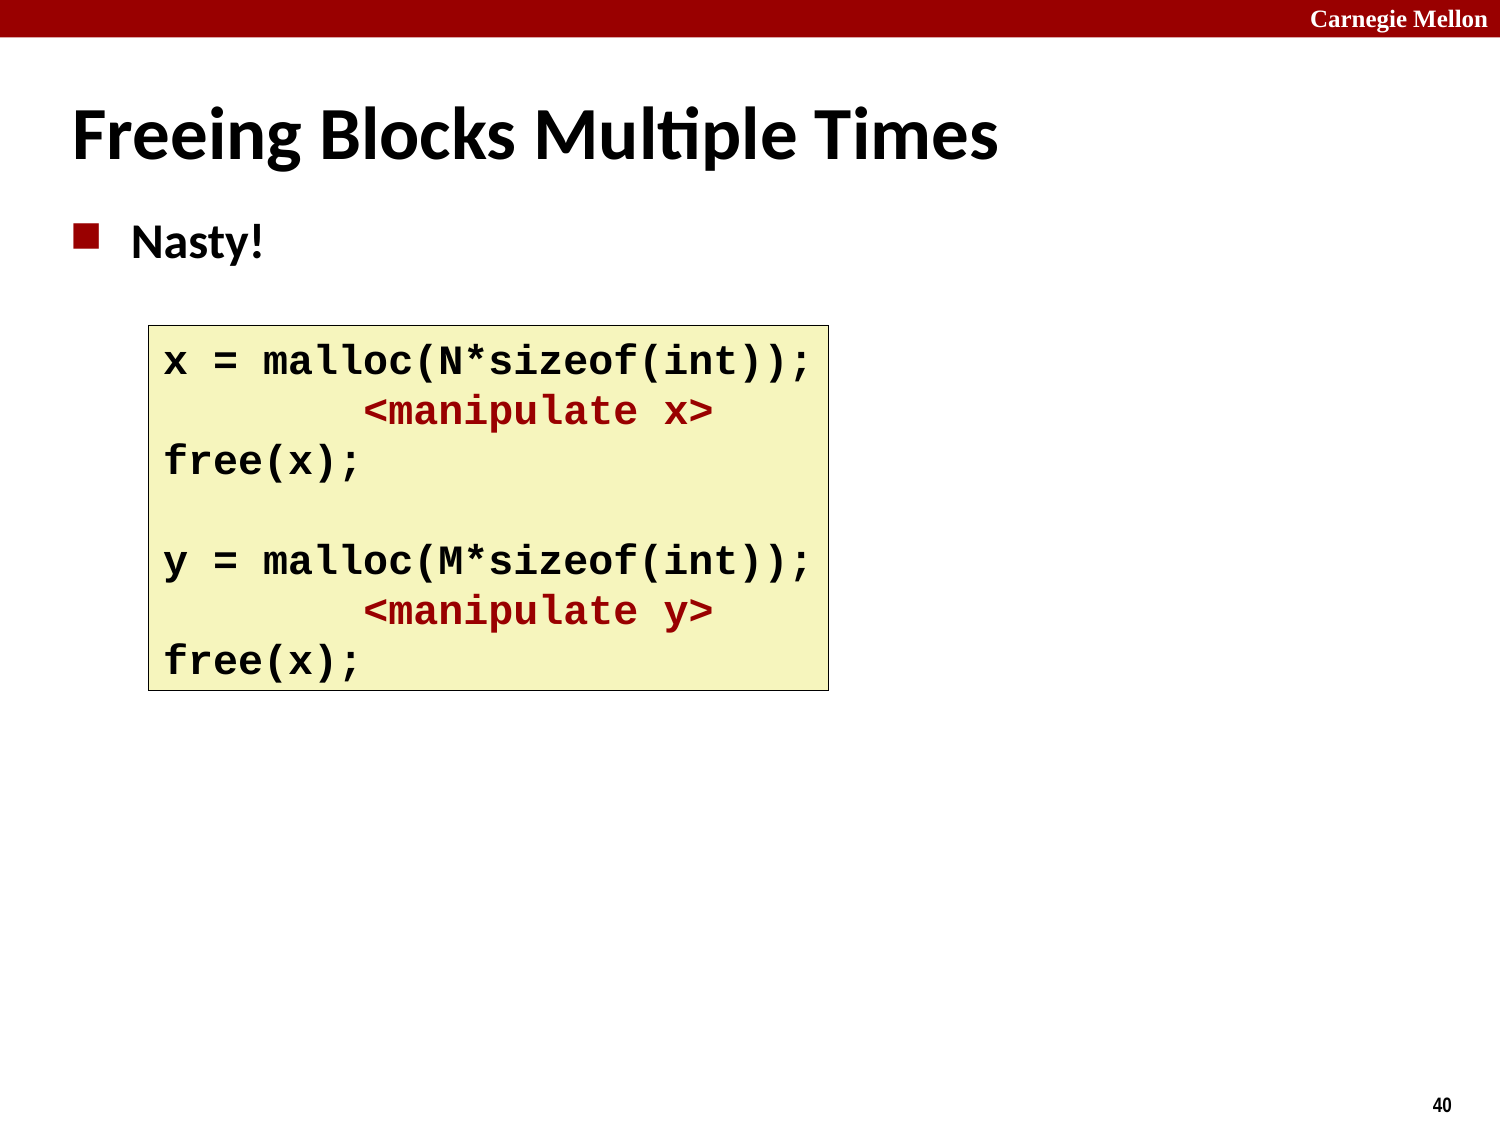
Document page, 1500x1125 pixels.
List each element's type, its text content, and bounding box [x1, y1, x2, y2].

list Nasty! [59, 205, 1423, 1063]
title Freeing Blocks Multiple Times [57, 71, 1488, 201]
text_box x = malloc(N*sizeof(int)); <manipulate x> free(x); y = malloc(M*sizeof(int)); <manipulate y> free(x); [148, 324, 829, 691]
